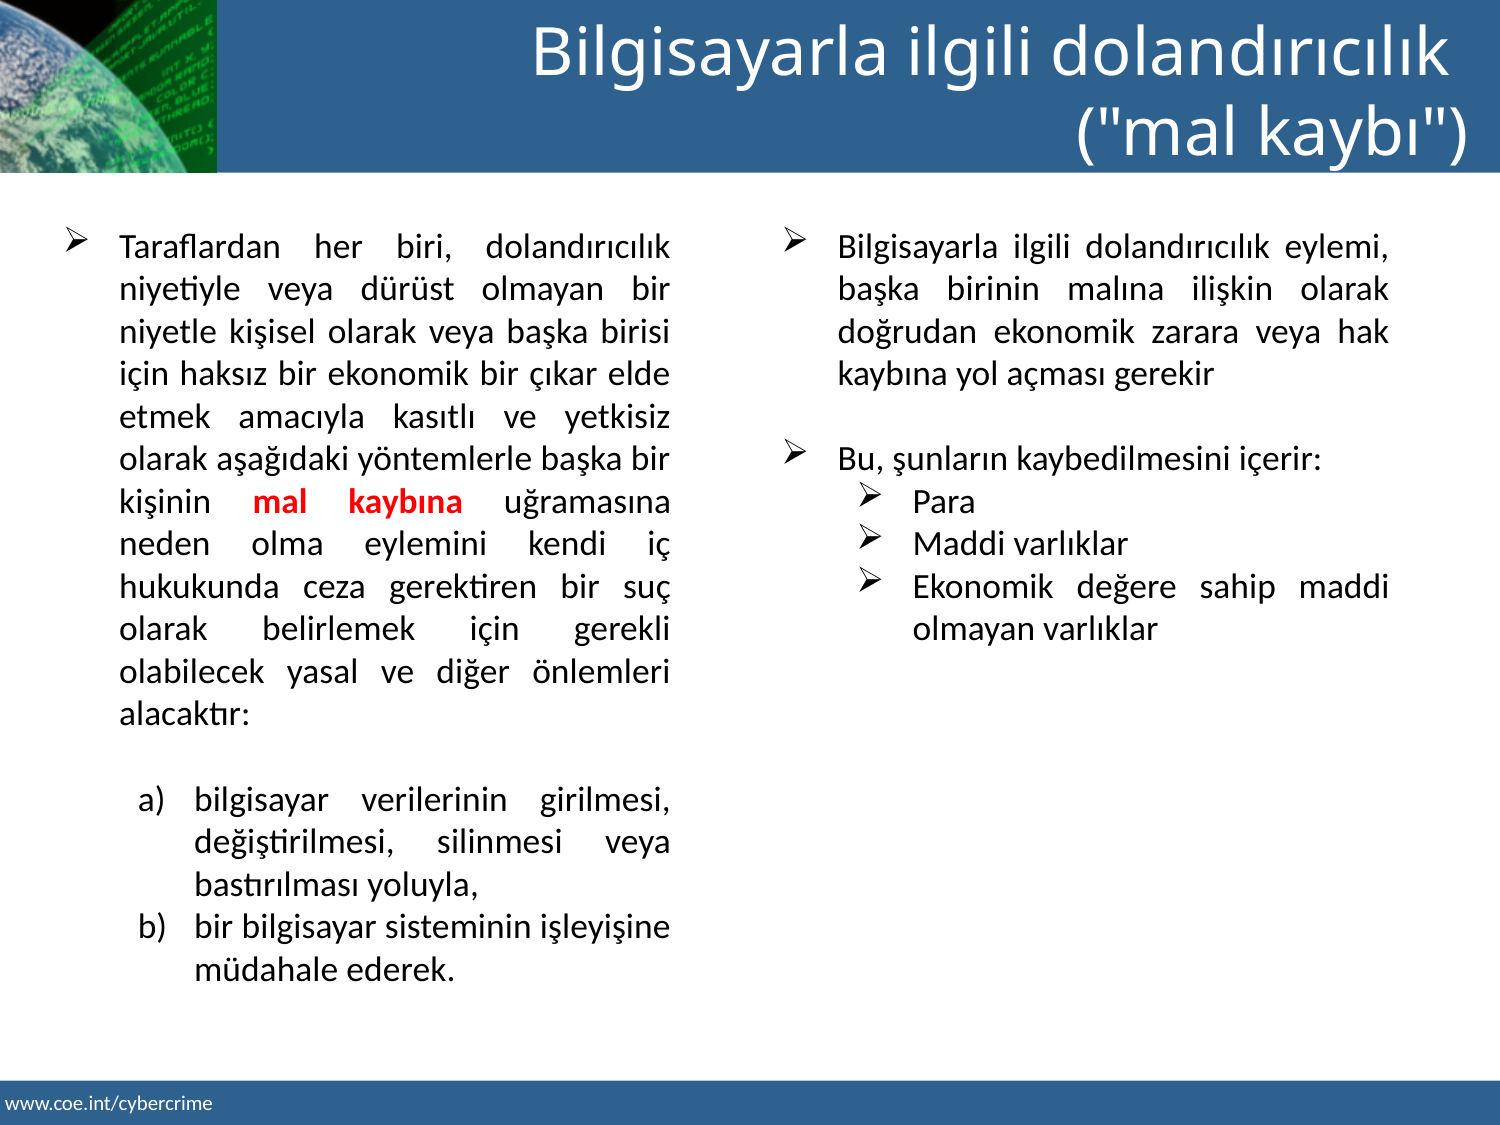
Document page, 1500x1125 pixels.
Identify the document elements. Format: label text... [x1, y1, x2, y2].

text_box Bilgisayarla ilgili dolandırıcılık eylemi, başka birinin malına ilişkin olarak doğrudan ekonomik zarara veya hak kaybına yol açması gerekir Bu, şunların kaybedilmesini içerir: Para Maddi varlıklar Ekonomik değere sahip maddi olmayan varlıklar [766, 215, 1405, 656]
text_box Bilgisayarla ilgili dolandırıcılık ("mal kaybı") [231, 1, 1484, 177]
picture [0, 0, 217, 173]
text_box Taraflardan her biri, dolandırıcılık niyetiyle veya dürüst olmayan bir niyetle kişisel olarak veya başka birisi için haksız bir ekonomik bir çıkar elde etmek amacıyla kasıtlı ve yetkisiz olarak aşağıdaki yöntemlerle başka bir kişinin mal kaybına uğramasına neden olma eylemini kendi iç hukukunda ceza gerektiren bir suç olarak belirlemek için gerekli olabilecek yasal ve diğer önlemleri alacaktır: bilgisayar verilerinin girilmesi, değiştirilmesi, silinmesi veya bastırılması yoluyla, bir bilgisayar sisteminin işleyişine müdahale ederek. [48, 215, 687, 1081]
